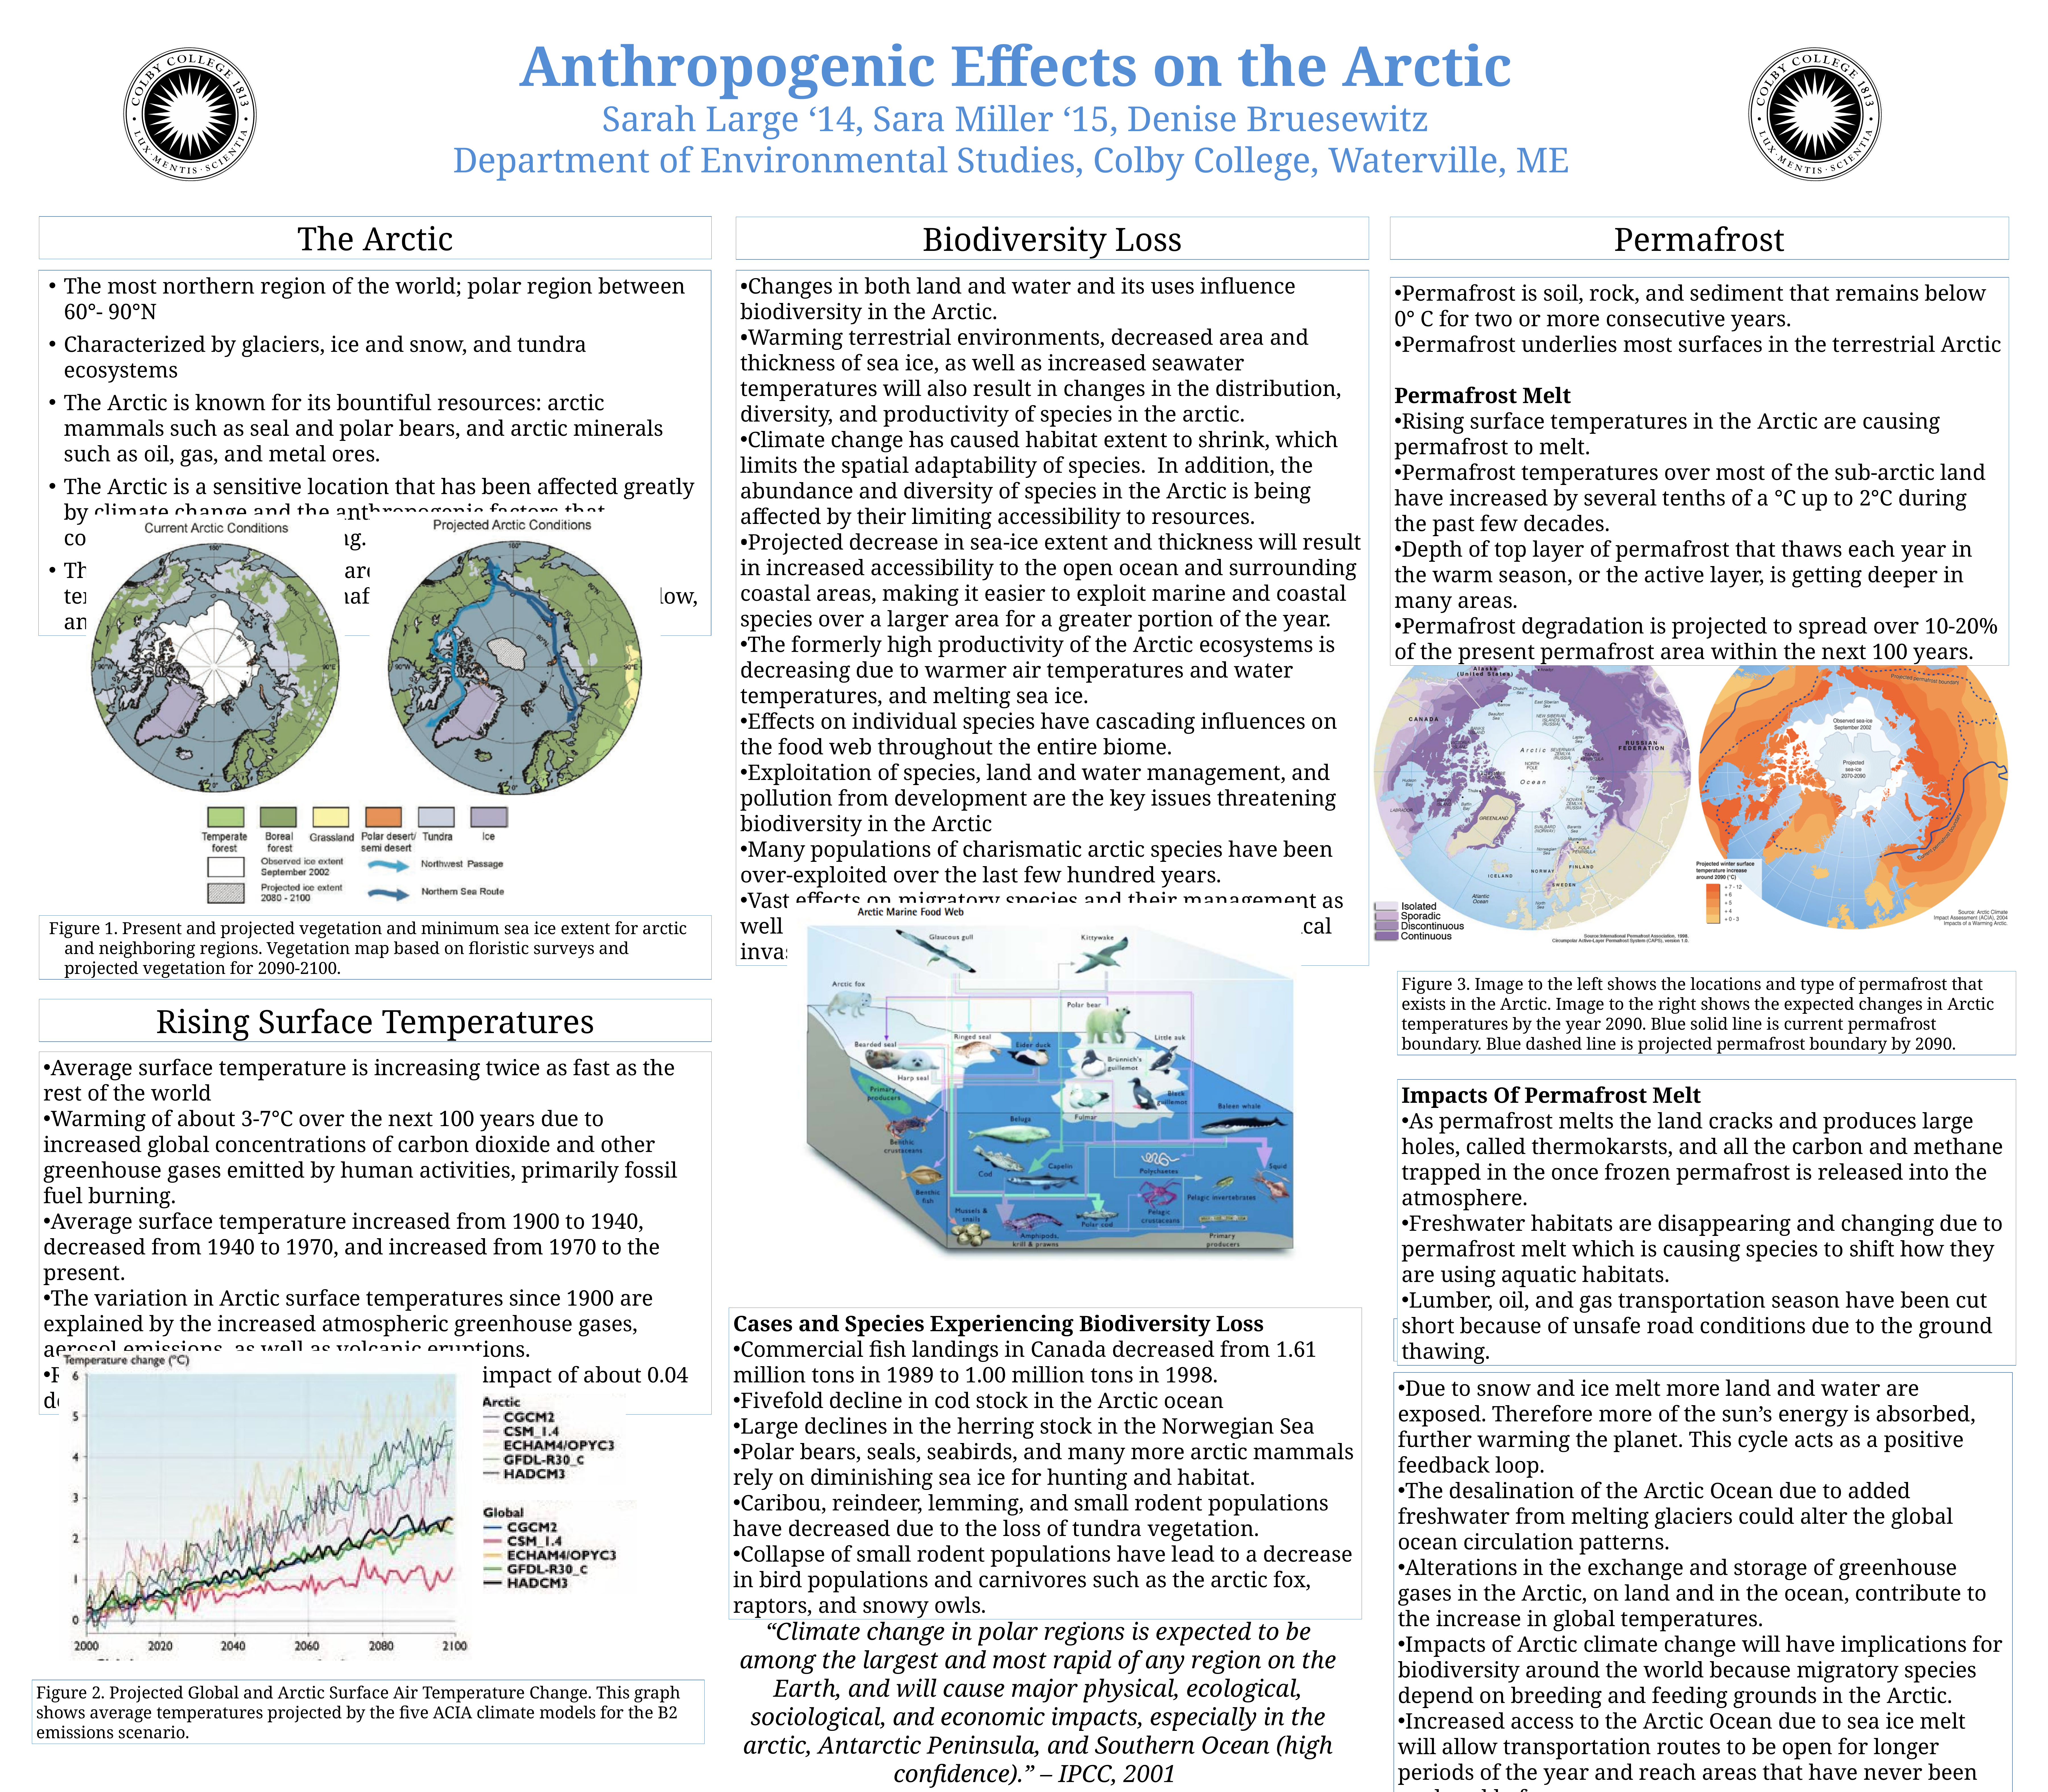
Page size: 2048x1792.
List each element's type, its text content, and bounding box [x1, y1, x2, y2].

text_box Anthropogenic Effects on the Arctic Sarah Large ‘14, Sara Miller ‘15, Denise Bruesewitz Department of Environmental Studies, Colby College, Waterville, ME [65, 29, 1966, 182]
picture [86, 512, 661, 914]
text_box Figure 1. Present and projected vegetation and minimum sea ice extent for arctic and neighboring regions. Vegetation map based on floristic surveys and projected vegetation for 2090-2100. [39, 915, 712, 980]
text_box Impacts Of Permafrost Melt As permafrost melts the land cracks and produces large holes, called thermokarsts, and all the carbon and methane trapped in the once frozen permafrost is released into the atmosphere. Freshwater habitats are disappearing and changing due to permafrost melt which is causing species to shift how they are using aquatic habitats. Lumber, oil, and gas transportation season have been cut short because of unsafe road conditions due to the ground thawing. [1397, 1079, 2016, 1365]
text_box Permafrost is soil, rock, and sediment that remains below 0° C for two or more consecutive years. Permafrost underlies most surfaces in the terrestrial Arctic Permafrost Melt Rising surface temperatures in the Arctic are causing permafrost to melt. Permafrost temperatures over most of the sub-arctic land have increased by several tenths of a °C up to 2°C during the past few decades. Depth of top layer of permafrost that thaws each year in the warm season, or the active layer, is getting deeper in many areas. Permafrost degradation is projected to spread over 10-20% of the present permafrost area within the next 100 years. [1390, 277, 2009, 611]
picture [1372, 604, 2026, 946]
text_box The most northern region of the world; polar region between 60°- 90°N Characterized by glaciers, ice and snow, and tundra ecosystems The Arctic is known for its bountiful resources: arctic mammals such as seal and polar bears, and arctic minerals such as oil, gas, and metal ores. The Arctic is a sensitive location that has been affected greatly by climate change and the anthropogenic factors that contribute to global warming. Three of the major impacts are rising average surface temperatures, melting permafrost and the dangers that follow, and the loss of biodiversity. [38, 270, 711, 636]
picture [787, 903, 1302, 1262]
text_box Average surface temperature is increasing twice as fast as the rest of the world Warming of about 3-7°C over the next 100 years due to increased global concentrations of carbon dioxide and other greenhouse gases emitted by human activities, primarily fossil fuel burning. Average surface temperature increased from 1900 to 1940, decreased from 1940 to 1970, and increased from 1970 to the present. The variation in Arctic surface temperatures since 1900 are explained by the increased atmospheric greenhouse gases, aerosol emissions, as well as volcanic eruptions. Reported that methane caused a warming impact of about 0.04 degree C per decade. [39, 1052, 712, 1415]
text_box Due to snow and ice melt more land and water are exposed. Therefore more of the sun’s energy is absorbed, further warming the planet. This cycle acts as a positive feedback loop. The desalination of the Arctic Ocean due to added freshwater from melting glaciers could alter the global ocean circulation patterns. Alterations in the exchange and storage of greenhouse gases in the Arctic, on land and in the ocean, contribute to the increase in global temperatures. Impacts of Arctic climate change will have implications for biodiversity around the world because migratory species depend on breeding and feeding grounds in the Arctic. Increased access to the Arctic Ocean due to sea ice melt will allow transportation routes to be open for longer periods of the year and reach areas that have never been explored before. [1393, 1372, 2012, 1792]
text_box Figure 2. Projected Global and Arctic Surface Air Temperature Change. This graph shows average temperatures projected by the five ACIA climate models for the B2 emissions scenario. [32, 1680, 705, 1744]
text_box Biodiversity Loss [736, 217, 1369, 260]
text_box Effects on the Arctic are Global [1393, 1319, 1397, 1361]
text_box Rising Surface Temperatures [39, 999, 712, 1042]
text_box •Changes in both land and water and its uses influence biodiversity in the Arctic. •Warming terrestrial environments, decreased area and thickness of sea ice, as well as increased seawater temperatures will also result in changes in the distribution, diversity, and productivity of species in the arctic. Climate change has caused habitat extent to shrink, which limits the spatial adaptability of species. In addition, the abundance and diversity of species in the Arctic is being affected by their limiting accessibility to resources. •Projected decrease in sea-ice extent and thickness will result in increased accessibility to the open ocean and surrounding coastal areas, making it easier to exploit marine and coastal species over a larger area for a greater portion of the year. The formerly high productivity of the Arctic ecosystems is decreasing due to warmer air temperatures and water temperatures, and melting sea ice. Effects on individual species have cascading influences on the food web throughout the entire biome. Exploitation of species, land and water management, and pollution from development are the key issues threatening biodiversity in the Arctic Many populations of charismatic arctic species have been over-exploited over the last few hundred years. Vast effects on migratory species and their management as well as effects by non-native species resulting in biological invasions are becoming problematic. [736, 270, 1369, 966]
text_box Cases and Species Experiencing Biodiversity Loss Commercial fish landings in Canada decreased from 1.61 million tons in 1989 to 1.00 million tons in 1998. Fivefold decline in cod stock in the Arctic ocean Large declines in the herring stock in the Norwegian Sea Polar bears, seals, seabirds, and many more arctic mammals rely on diminishing sea ice for hunting and habitat. Caribou, reindeer, lemming, and small rodent populations have decreased due to the loss of tundra vegetation. Collapse of small rodent populations have lead to a decrease in bird populations and carnivores such as the arctic fox, raptors, and snowy owls. [729, 1308, 1362, 1619]
picture [59, 1351, 637, 1661]
text_box Figure 3. Image to the left shows the locations and type of permafrost that exists in the Arctic. Image to the right shows the expected changes in Arctic temperatures by the year 2090. Blue solid line is current permafrost boundary. Blue dashed line is projected permafrost boundary by 2090. [1397, 971, 2016, 1055]
picture [1742, 42, 1888, 187]
text_box “Climate change in polar regions is expected to be among the largest and most rapid of any region on the Earth, and will cause major physical, ecological, sociological, and economic impacts, especially in the arctic, Antarctic Peninsula, and Southern Ocean (high confidence).” – IPCC, 2001 [725, 1614, 1351, 1789]
text_box The Arctic [39, 216, 712, 259]
picture [117, 42, 263, 187]
text_box Permafrost [1390, 217, 2009, 260]
